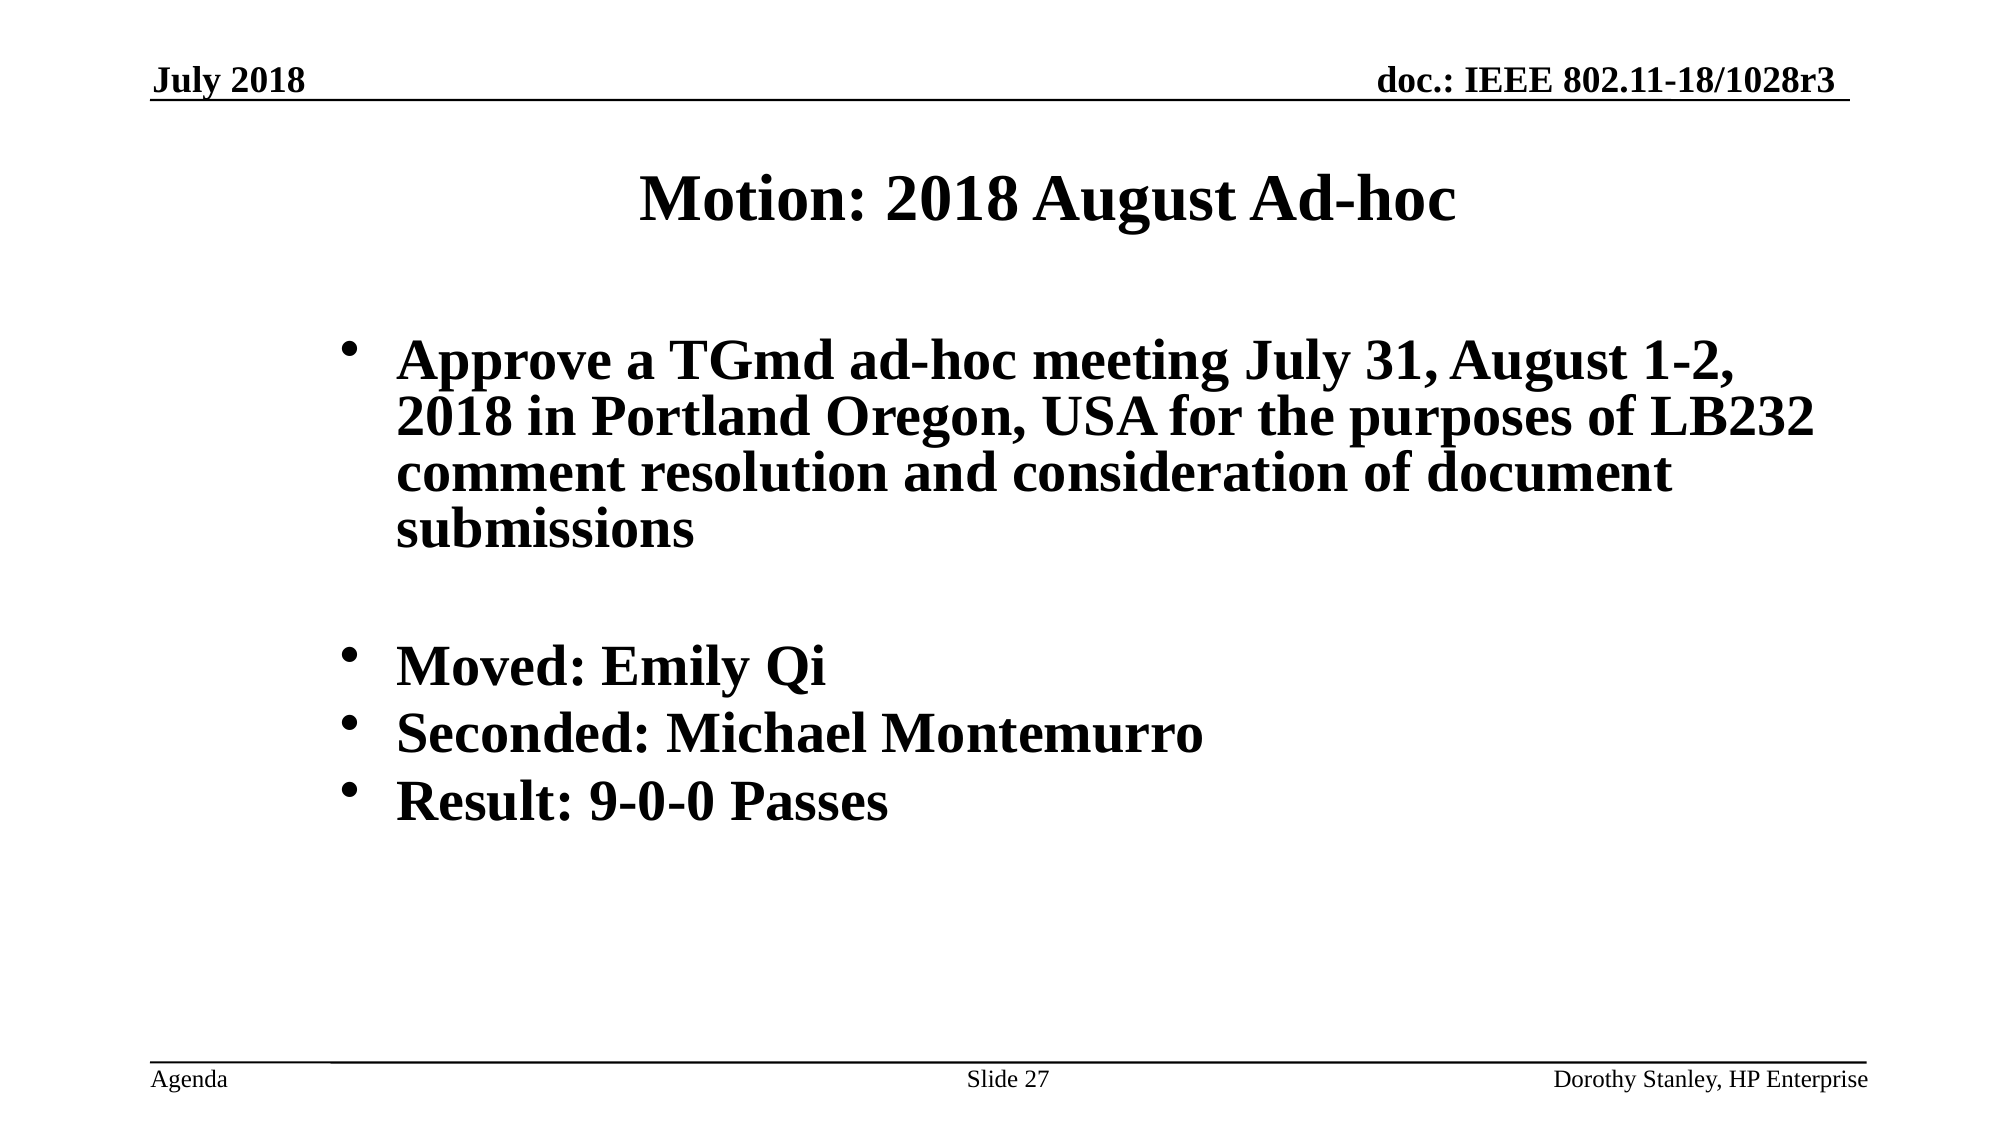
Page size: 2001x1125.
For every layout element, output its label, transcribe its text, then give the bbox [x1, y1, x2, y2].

footer Dorothy Stanley, HP Enterprise [1549, 1078, 1869, 1093]
slide_number Slide 27 [966, 1078, 1051, 1093]
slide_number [152, 54, 567, 100]
title Motion: 2018 August Ad-hoc [300, 106, 1797, 281]
list Approve a TGmd ad-hoc meeting July 31, August 1-2, 2018 in Portland Oregon, USA for the purposes of LB232 comment resolution and consideration of document submissions Moved: Emily Qi Seconded: Michael Montemurro Result: 9-0-0 Passes [324, 327, 1880, 1078]
